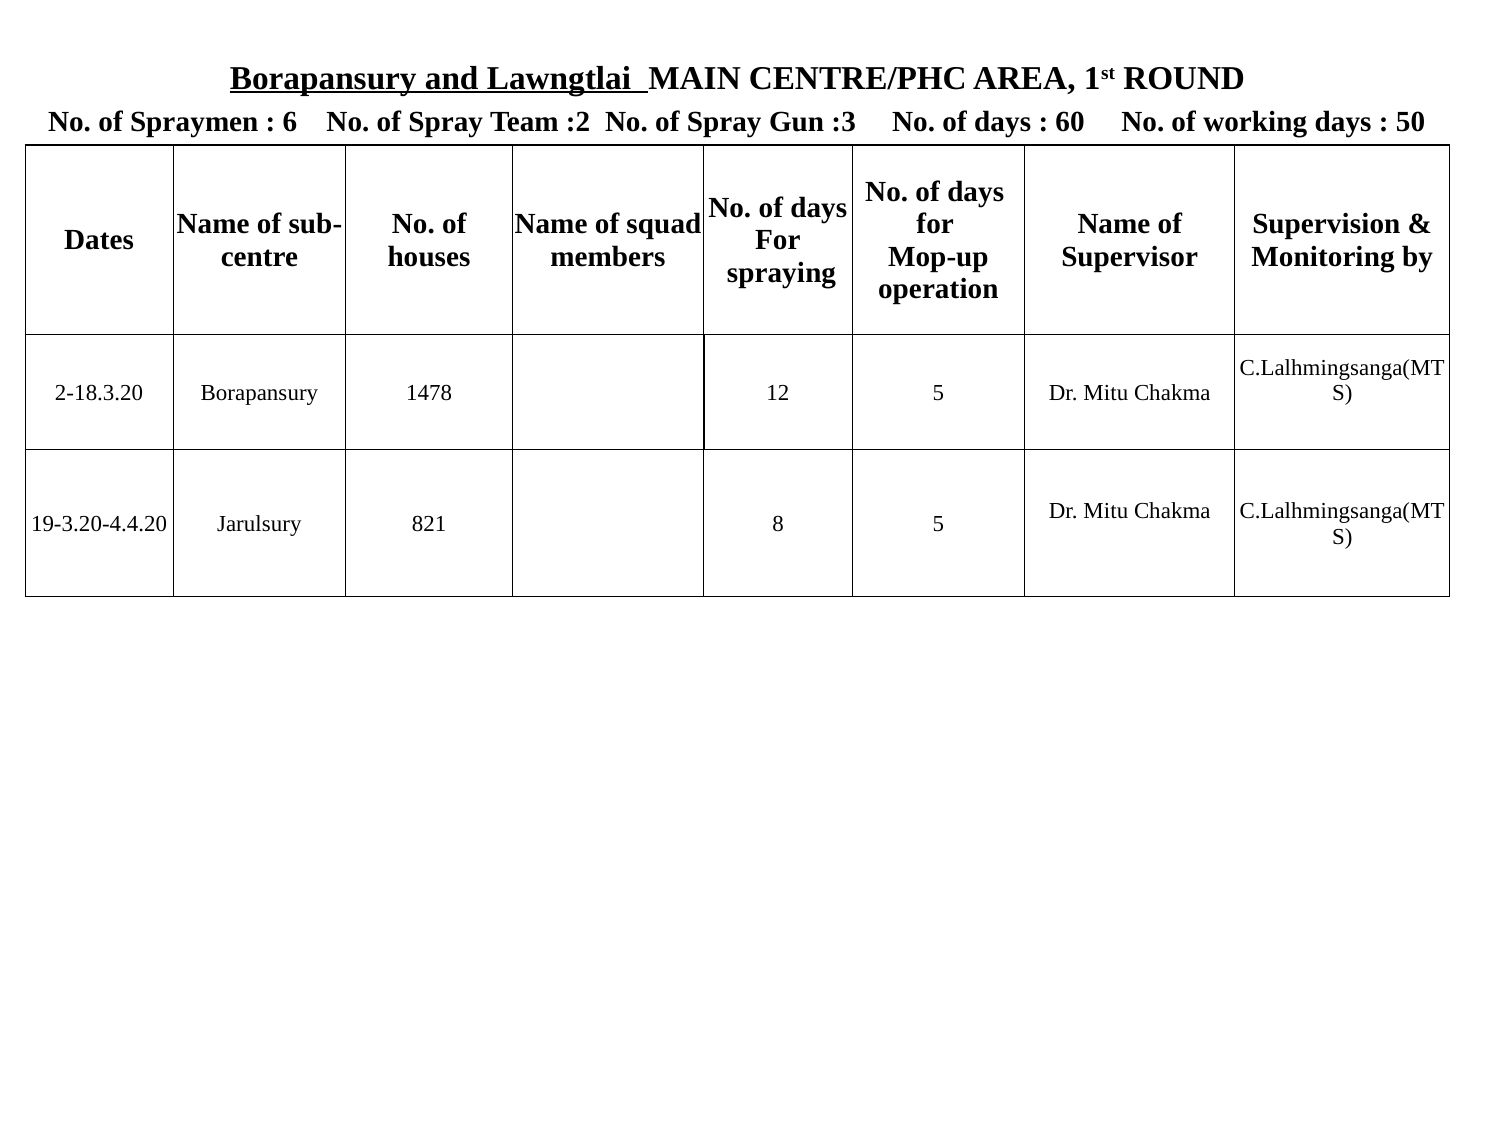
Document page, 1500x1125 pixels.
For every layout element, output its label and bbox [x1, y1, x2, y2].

table_cell [346, 146, 512, 334]
table_cell [853, 146, 1024, 334]
table_cell [26, 450, 173, 596]
table_cell [853, 335, 1024, 449]
table_header [25, 38, 1450, 97]
table_cell [513, 335, 703, 449]
table_cell [26, 146, 173, 334]
table_cell [705, 335, 852, 449]
table_cell [174, 146, 345, 334]
table_cell [513, 146, 703, 334]
table_cell [704, 450, 852, 596]
table_cell [25, 97, 1450, 144]
table_cell [513, 450, 703, 596]
table_cell [1025, 146, 1234, 334]
table_cell [1025, 450, 1234, 596]
table_cell [1235, 450, 1449, 596]
table_cell [346, 450, 512, 596]
table_cell [704, 146, 852, 334]
table_cell [26, 335, 173, 449]
table_cell [853, 450, 1024, 596]
table_cell [1235, 146, 1449, 334]
table_cell [174, 335, 345, 449]
table_cell [346, 335, 512, 449]
table_cell [1235, 335, 1449, 449]
table_cell [1025, 335, 1234, 449]
table_cell [174, 450, 345, 596]
